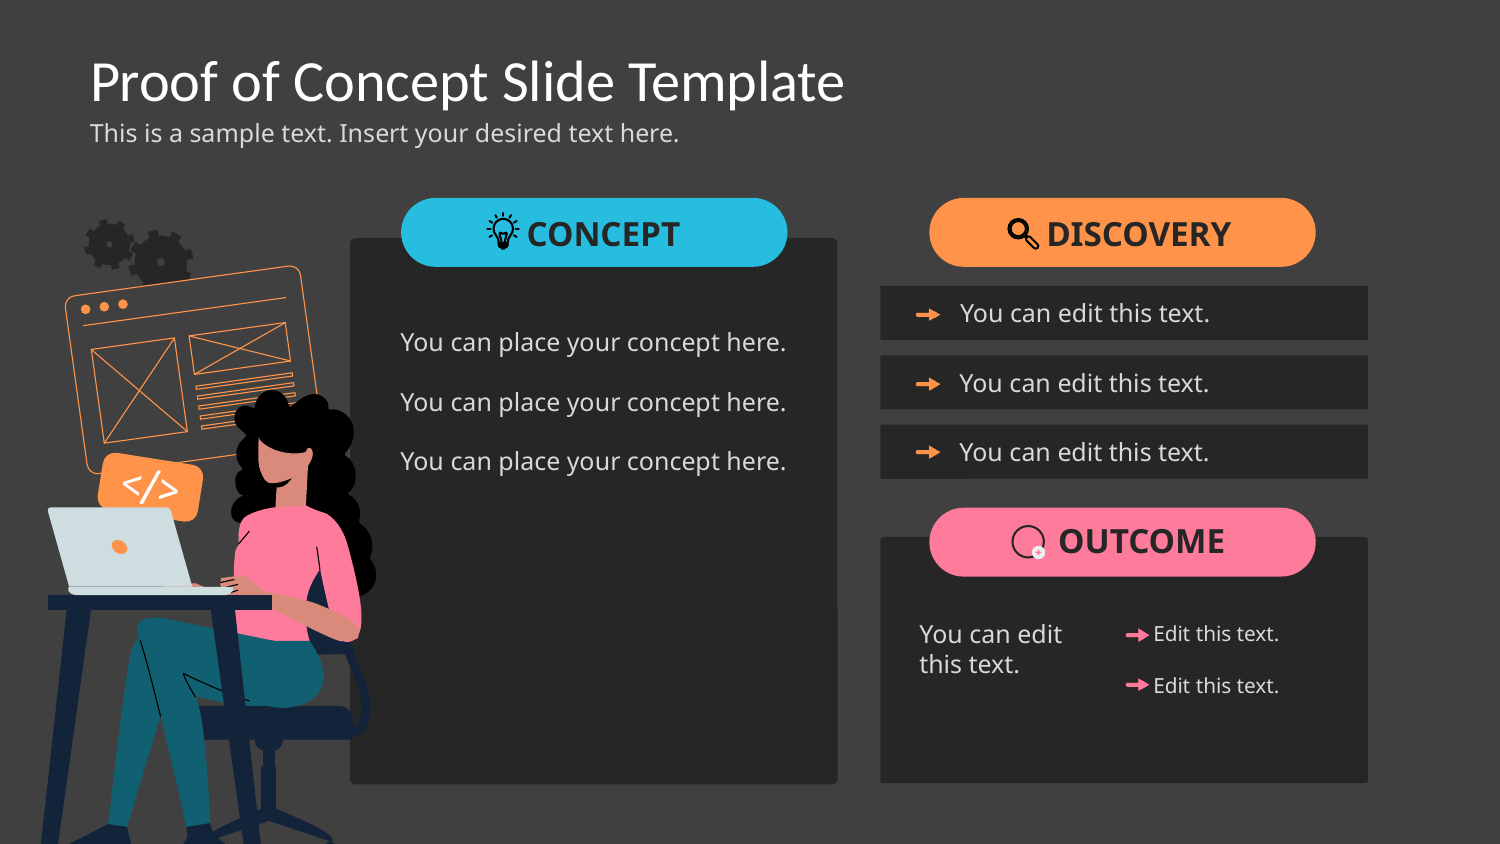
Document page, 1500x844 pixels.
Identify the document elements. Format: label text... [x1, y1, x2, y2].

text_box [927, 195, 1318, 269]
picture [1124, 628, 1151, 642]
text_box [927, 505, 1318, 579]
picture [915, 308, 941, 322]
text_box You can edit this text. [944, 359, 1225, 405]
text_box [39, 218, 377, 844]
text_box [878, 283, 1371, 343]
text_box Edit this text. [1138, 665, 1295, 705]
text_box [1012, 525, 1046, 560]
text_box [399, 195, 790, 269]
text_box DISCOVERY [1002, 205, 1275, 261]
text_box You can edit this text. [945, 290, 1226, 336]
text_box [878, 353, 1371, 412]
text_box CONCEPT [467, 205, 740, 261]
text_box You can place your concept here. You can place your concept here. You can place your concept here. [385, 318, 802, 484]
picture [1124, 677, 1151, 691]
text_box [382, 236, 840, 787]
text_box You can edit this text. [904, 611, 1087, 686]
text_box You can edit this text. [944, 429, 1225, 474]
text_box Edit this text. [1138, 613, 1295, 653]
text_box [878, 534, 1371, 786]
picture [915, 445, 941, 459]
text_box [878, 422, 1371, 481]
list This is a sample text. Insert your desired text here. [74, 110, 1075, 173]
picture [915, 377, 941, 391]
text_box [1008, 218, 1039, 249]
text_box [487, 212, 520, 250]
title Proof of Concept Slide Template [75, 33, 1425, 122]
text_box OUTCOME [1005, 513, 1278, 568]
